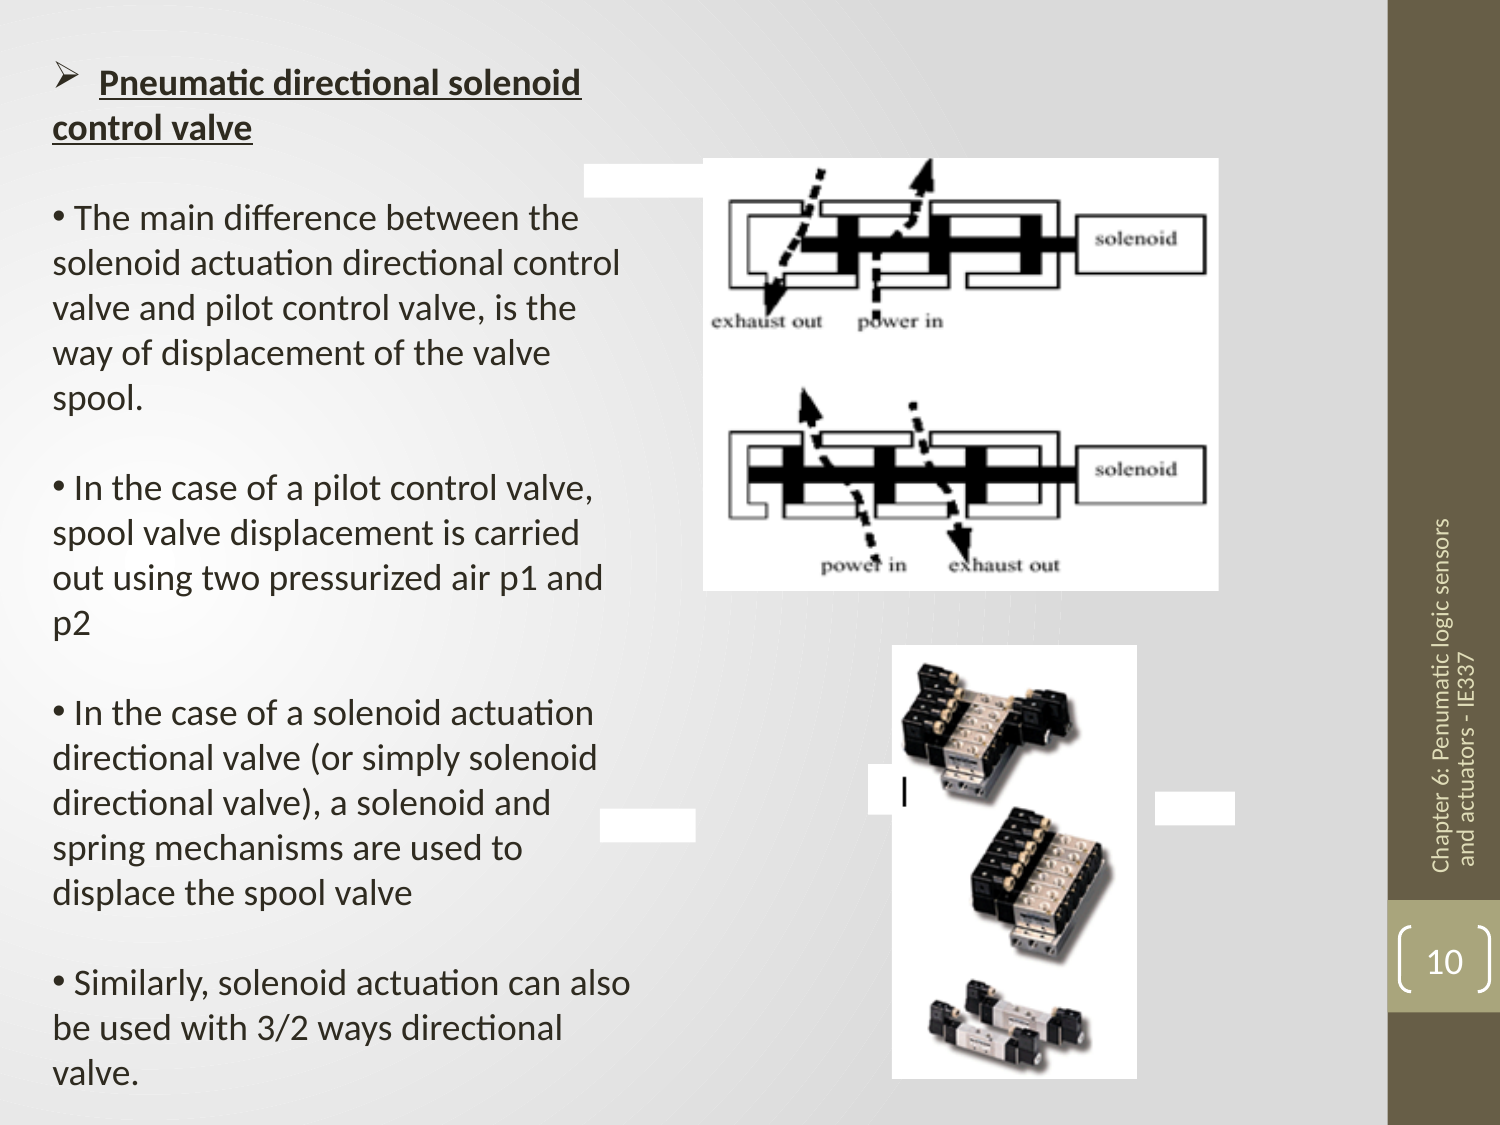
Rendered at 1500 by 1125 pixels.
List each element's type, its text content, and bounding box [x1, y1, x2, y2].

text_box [583, 163, 1236, 843]
footer Chapter 6: Penumatic logic sensors and actuators - IE337 [1408, 500, 1469, 889]
picture [891, 644, 1138, 1080]
picture [702, 157, 1220, 591]
text_box Pneumatic directional solenoid control valve The main difference between the solenoid actuation directional control valve and pilot control valve, is the way of displacement of the valve spool. In the case of a pilot control valve, spool valve displacement is carried out using two pressurized air p1 and p2 In the case of a solenoid actuation directional valve (or simply solenoid directional valve), a solenoid and spring mechanisms are used to displace the spool valve Similarly, solenoid actuation can also be used with 3/2 ways directional valve. [37, 187, 650, 1008]
slide_number 10 [1397, 925, 1492, 994]
